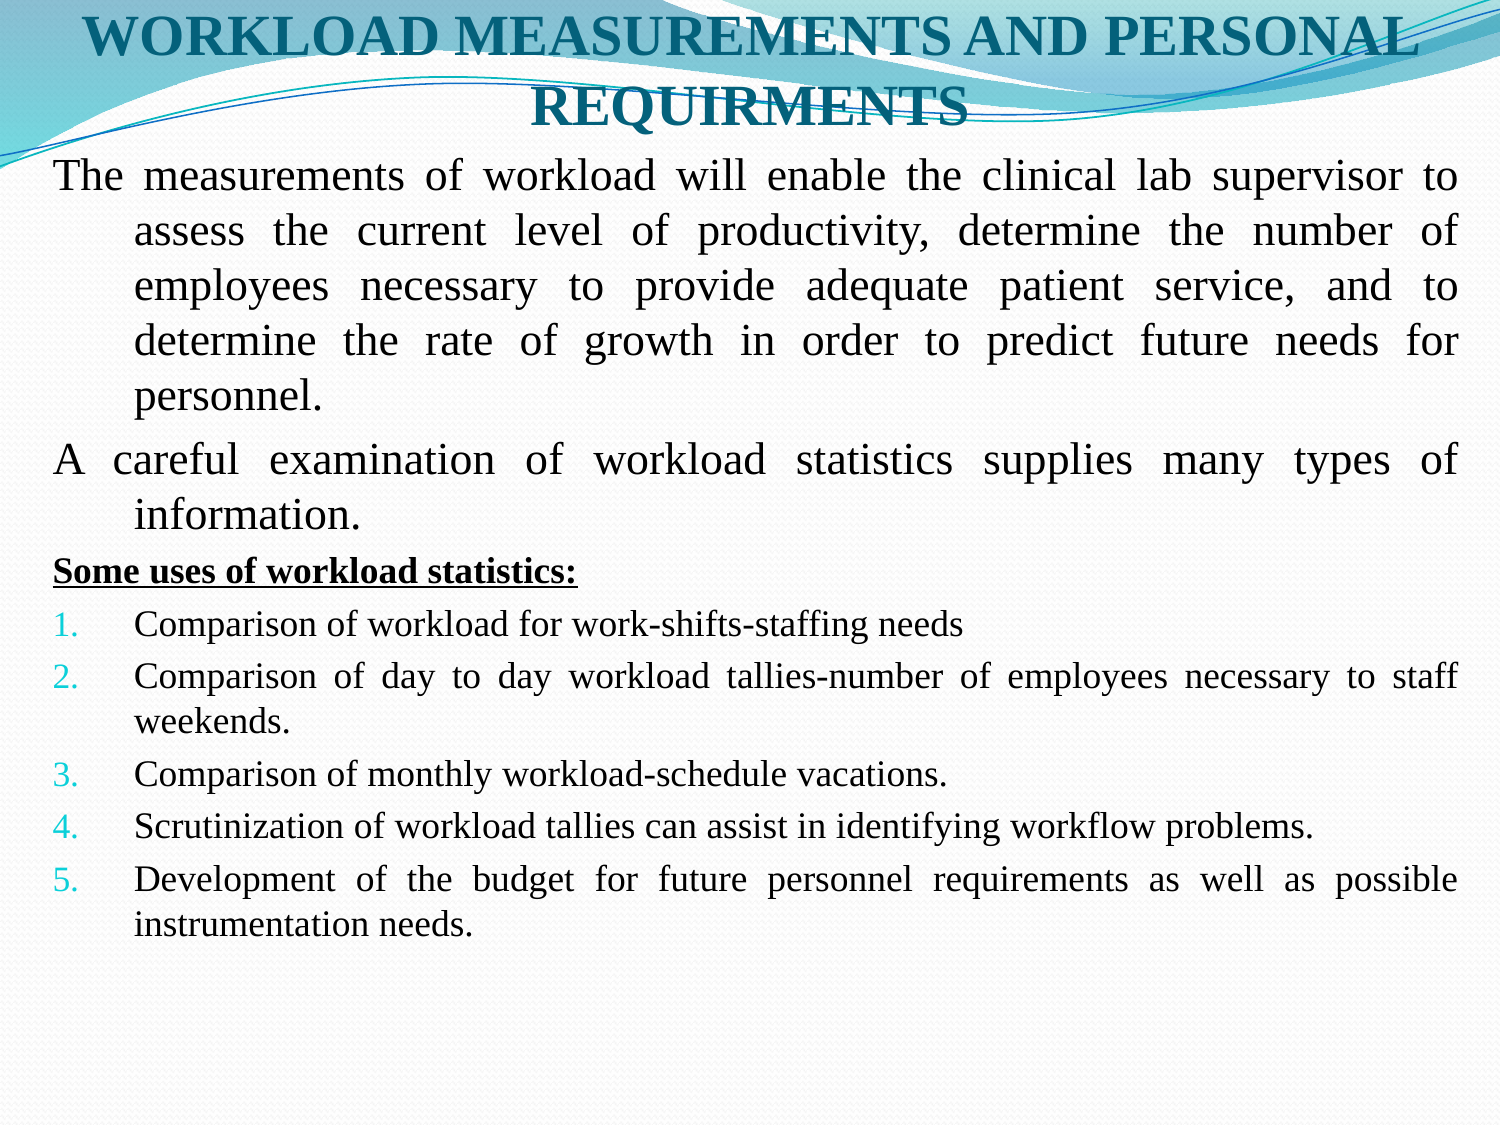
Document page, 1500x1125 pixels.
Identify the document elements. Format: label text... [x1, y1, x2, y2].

list The measurements of workload will enable the clinical lab supervisor to assess the current level of productivity, determine the number of employees necessary to provide adequate patient service, and to determine the rate of growth in order to predict future needs for personnel. A careful examination of workload statistics supplies many types of information. Some uses of workload statistics: Comparison of workload for work-shifts-staffing needs Comparison of day to day workload tallies-number of employees necessary to staff weekends. Comparison of monthly workload-schedule vacations. Scrutinization of workload tallies can assist in identifying workflow problems. Development of the budget for future personnel requirements as well as possible instrumentation needs. [37, 137, 1476, 1038]
title WORKLOAD MEASUREMENTS AND PERSONAL REQUIRMENTS [74, 37, 1426, 137]
